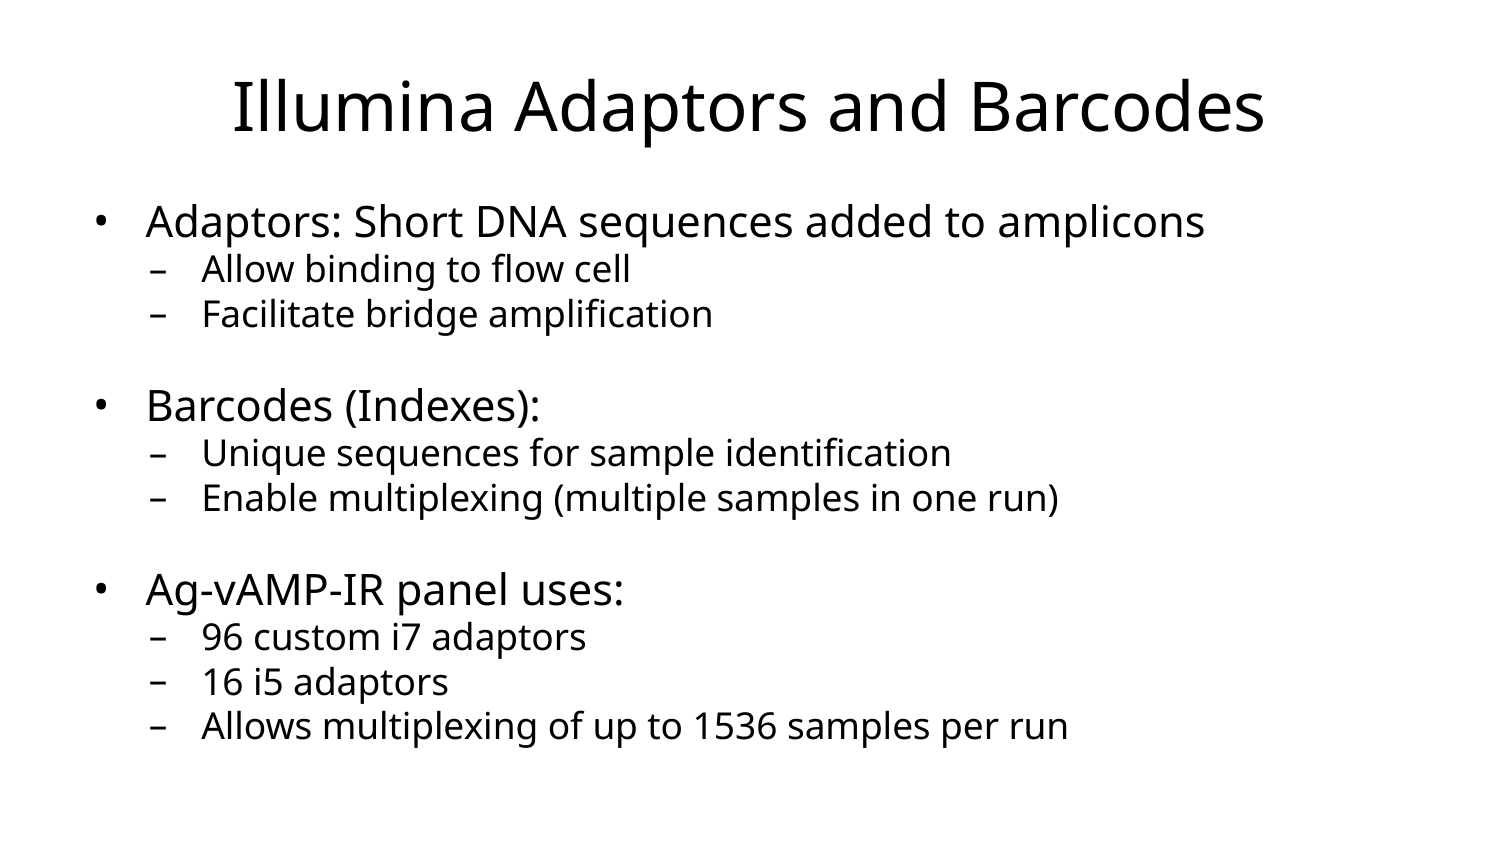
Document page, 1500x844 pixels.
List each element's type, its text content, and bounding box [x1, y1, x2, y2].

title Illumina Adaptors and Barcodes [75, 33, 1425, 175]
list Adaptors: Short DNA sequences added to amplicons Allow binding to flow cell Facilitate bridge amplification Barcodes (Indexes): Unique sequences for sample identification Enable multiplexing (multiple samples in one run) Ag-vAMP-IR panel uses: 96 custom i7 adaptors 16 i5 adaptors Allows multiplexing of up to 1536 samples per run [75, 196, 1425, 754]
